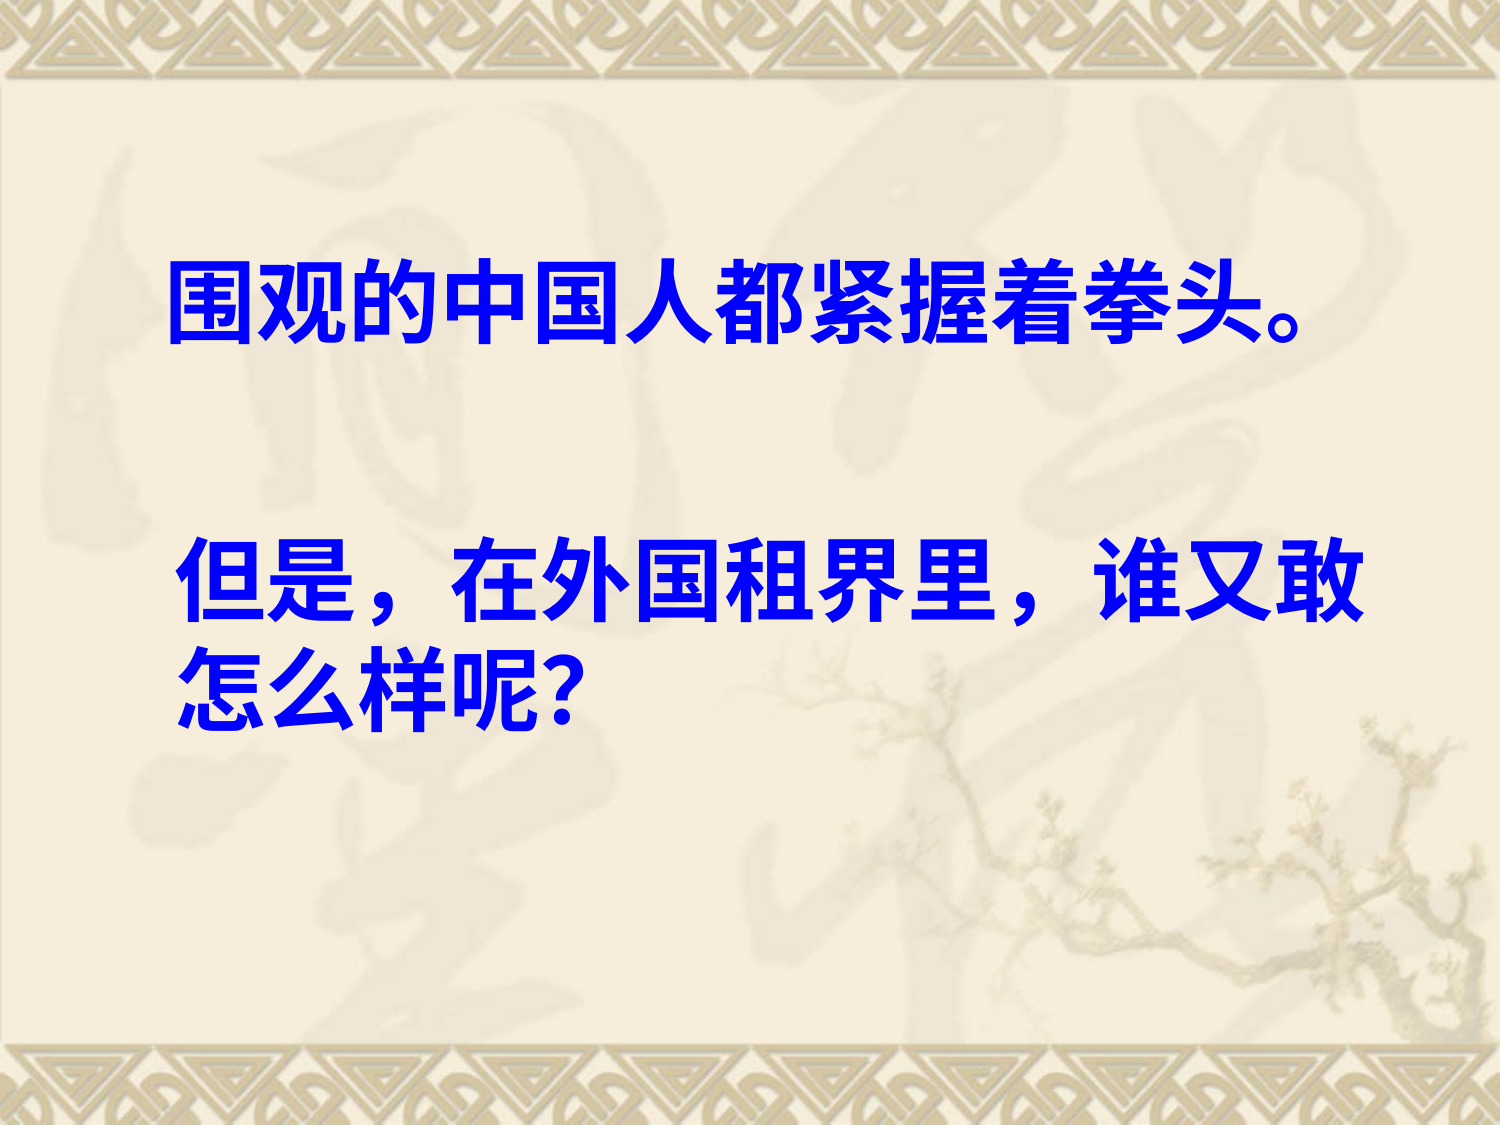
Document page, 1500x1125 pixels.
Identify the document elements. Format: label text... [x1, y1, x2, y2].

text_box 但是，在外国租界里，谁又敢怎么样呢？ [159, 515, 1472, 750]
text_box 围观的中国人都紧握着拳头。 [149, 237, 1436, 363]
picture [0, 0, 1500, 1125]
